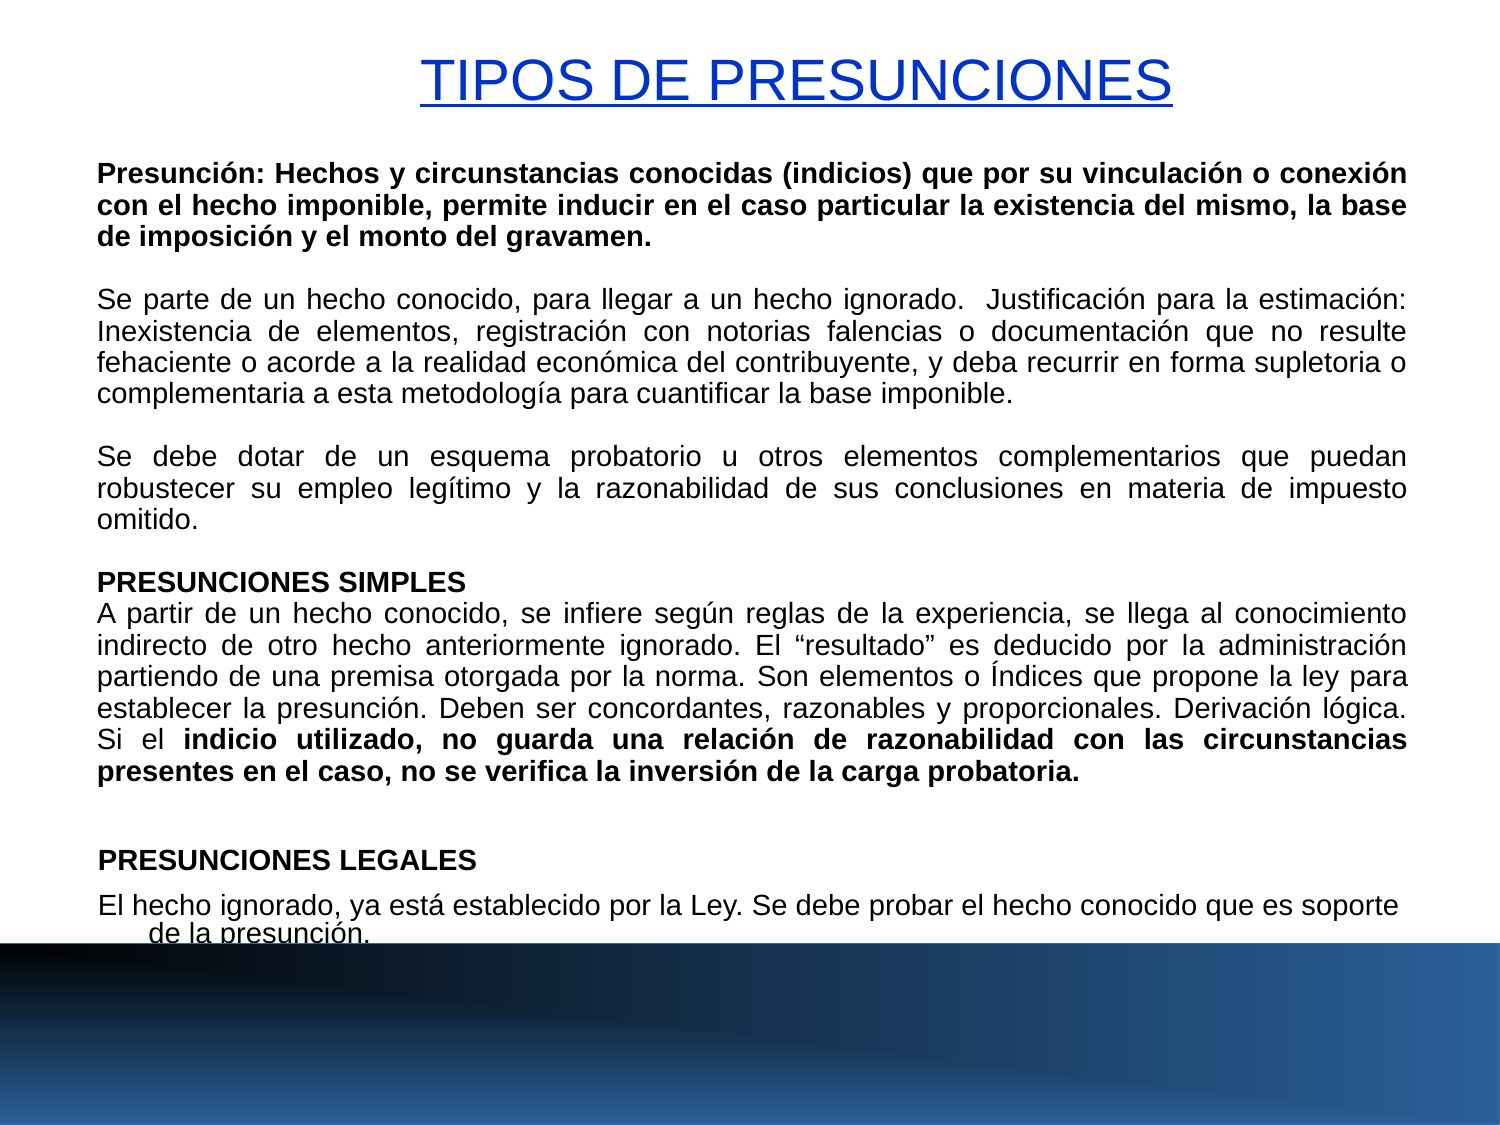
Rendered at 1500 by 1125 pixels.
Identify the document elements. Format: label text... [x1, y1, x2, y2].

text_box TIPOS DE PRESUNCIONES [143, 31, 1450, 124]
picture [0, 0, 1500, 943]
text_box [0, 943, 1500, 1124]
text_box Presunción: Hechos y circunstancias conocidas (indicios) que por su vinculación o conexión con el hecho imponible, permite inducir en el caso particular la existencia del mismo, la base de imposición y el monto del gravamen. Se parte de un hecho conocido, para llegar a un hecho ignorado. Justificación para la estimación: Inexistencia de elementos, registración con notorias falencias o documentación que no resulte fehaciente o acorde a la realidad económica del contribuyente, y deba recurrir en forma supletoria o complementaria a esta metodología para cuantificar la base imponible. Se debe dotar de un esquema probatorio u otros elementos complementarios que puedan robustecer su empleo legítimo y la razonabilidad de sus conclusiones en materia de impuesto omitido. PRESUNCIONES SIMPLES A partir de un hecho conocido, se infiere según reglas de la experiencia, se llega al conocimiento indirecto de otro hecho anteriormente ignorado. El “resultado” es deducido por la administración partiendo de una premisa otorgada por la norma. Son elementos o Índices que propone la ley para establecer la presunción. Deben ser concordantes, razonables y proporcionales. Derivación lógica. Si el indicio utilizado, no guarda una relación de razonabilidad con las circunstancias presentes en el caso, no se verifica la inversión de la carga probatoria. PRESUNCIONES LEGALES El hecho ignorado, ya está establecido por la Ley. Se debe probar el hecho conocido que es soporte de la presunción. [82, 106, 1424, 888]
